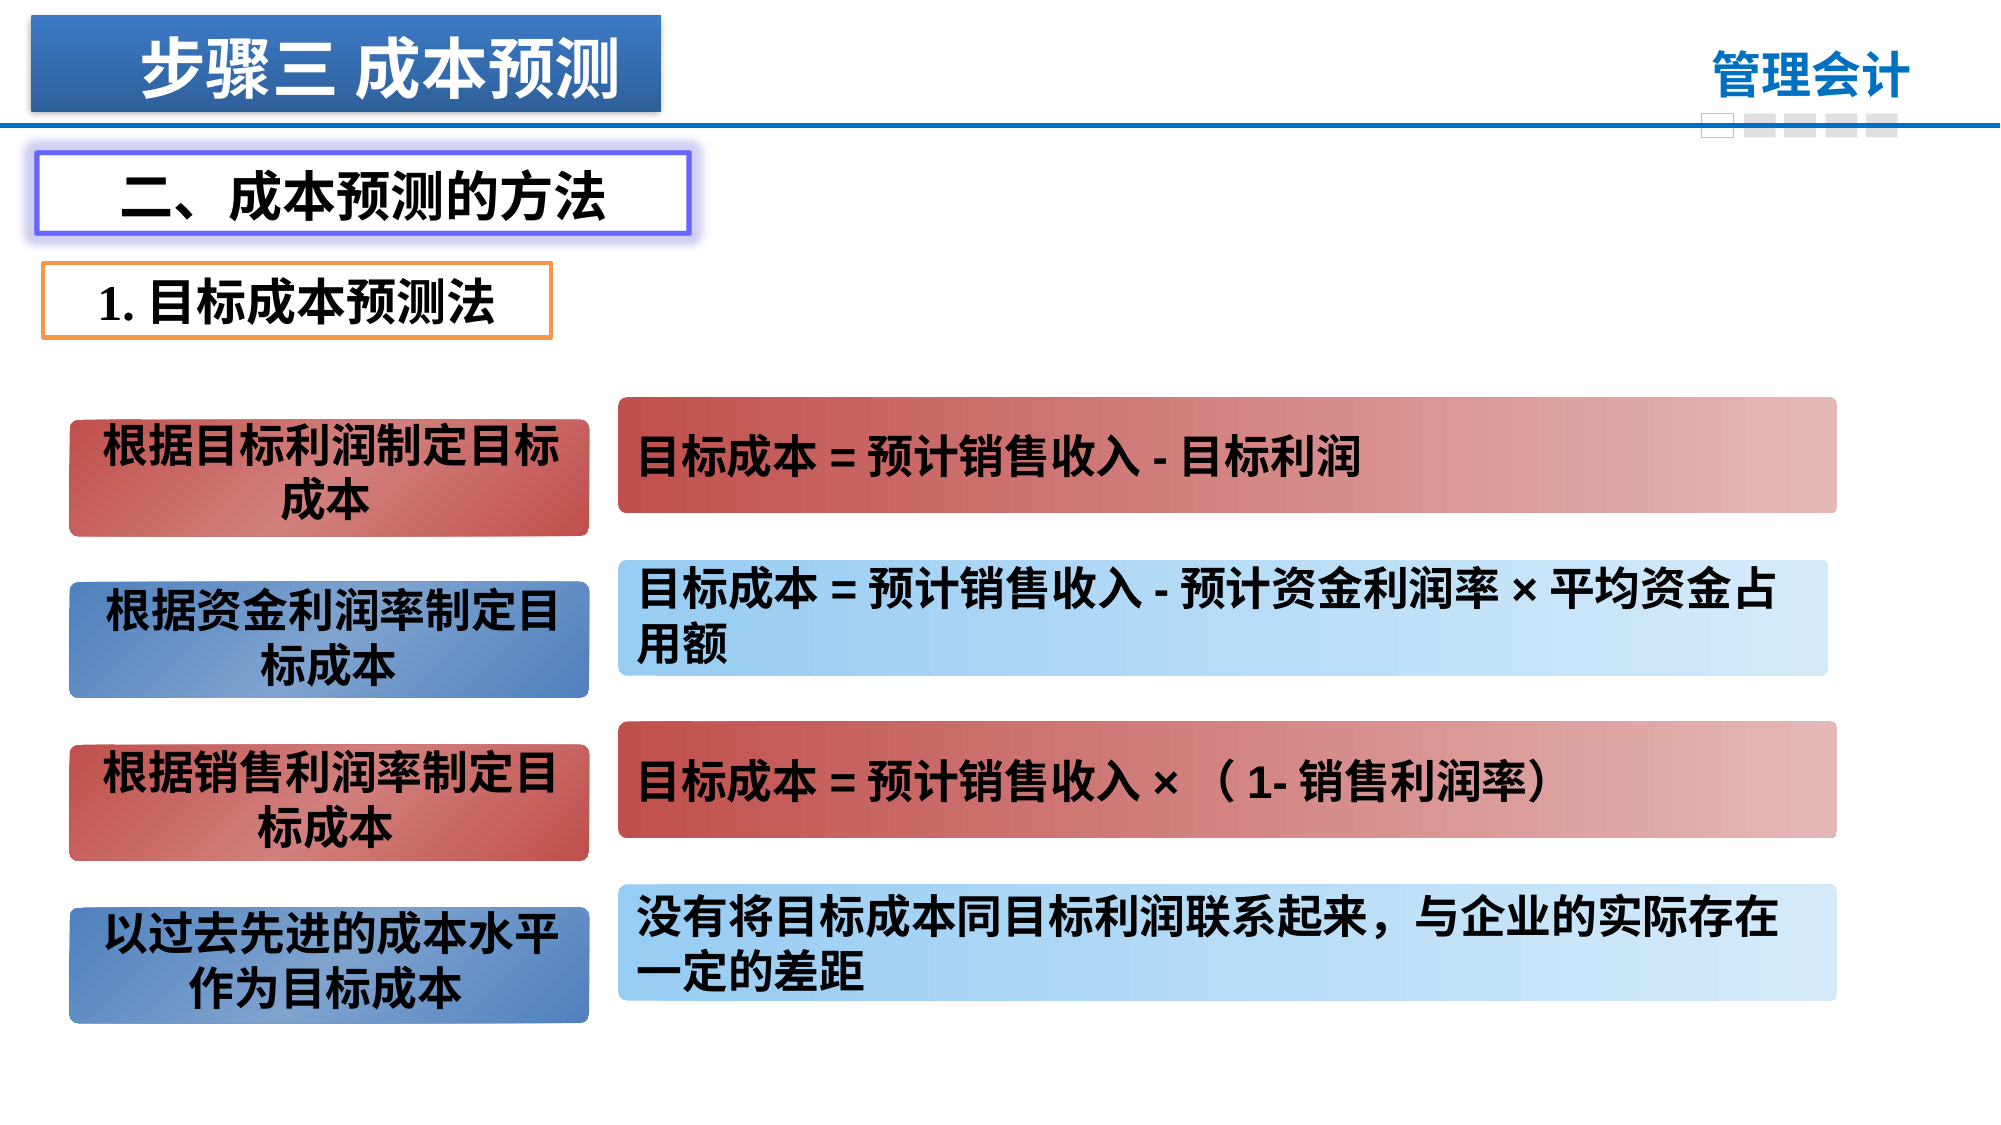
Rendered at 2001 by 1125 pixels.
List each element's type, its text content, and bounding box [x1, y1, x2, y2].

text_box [69, 896, 594, 1024]
text_box 目标成本=预计销售收入×（1-销售利润率） [618, 721, 1838, 839]
text_box 目标成本=预计销售收入-目标利润 [618, 397, 1838, 514]
text_box 1.目标成本预测法 [41, 269, 553, 340]
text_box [31, 14, 676, 117]
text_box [617, 879, 1838, 1007]
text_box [69, 573, 599, 701]
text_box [7, 125, 719, 261]
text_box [617, 552, 1829, 679]
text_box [69, 735, 594, 863]
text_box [69, 408, 594, 538]
